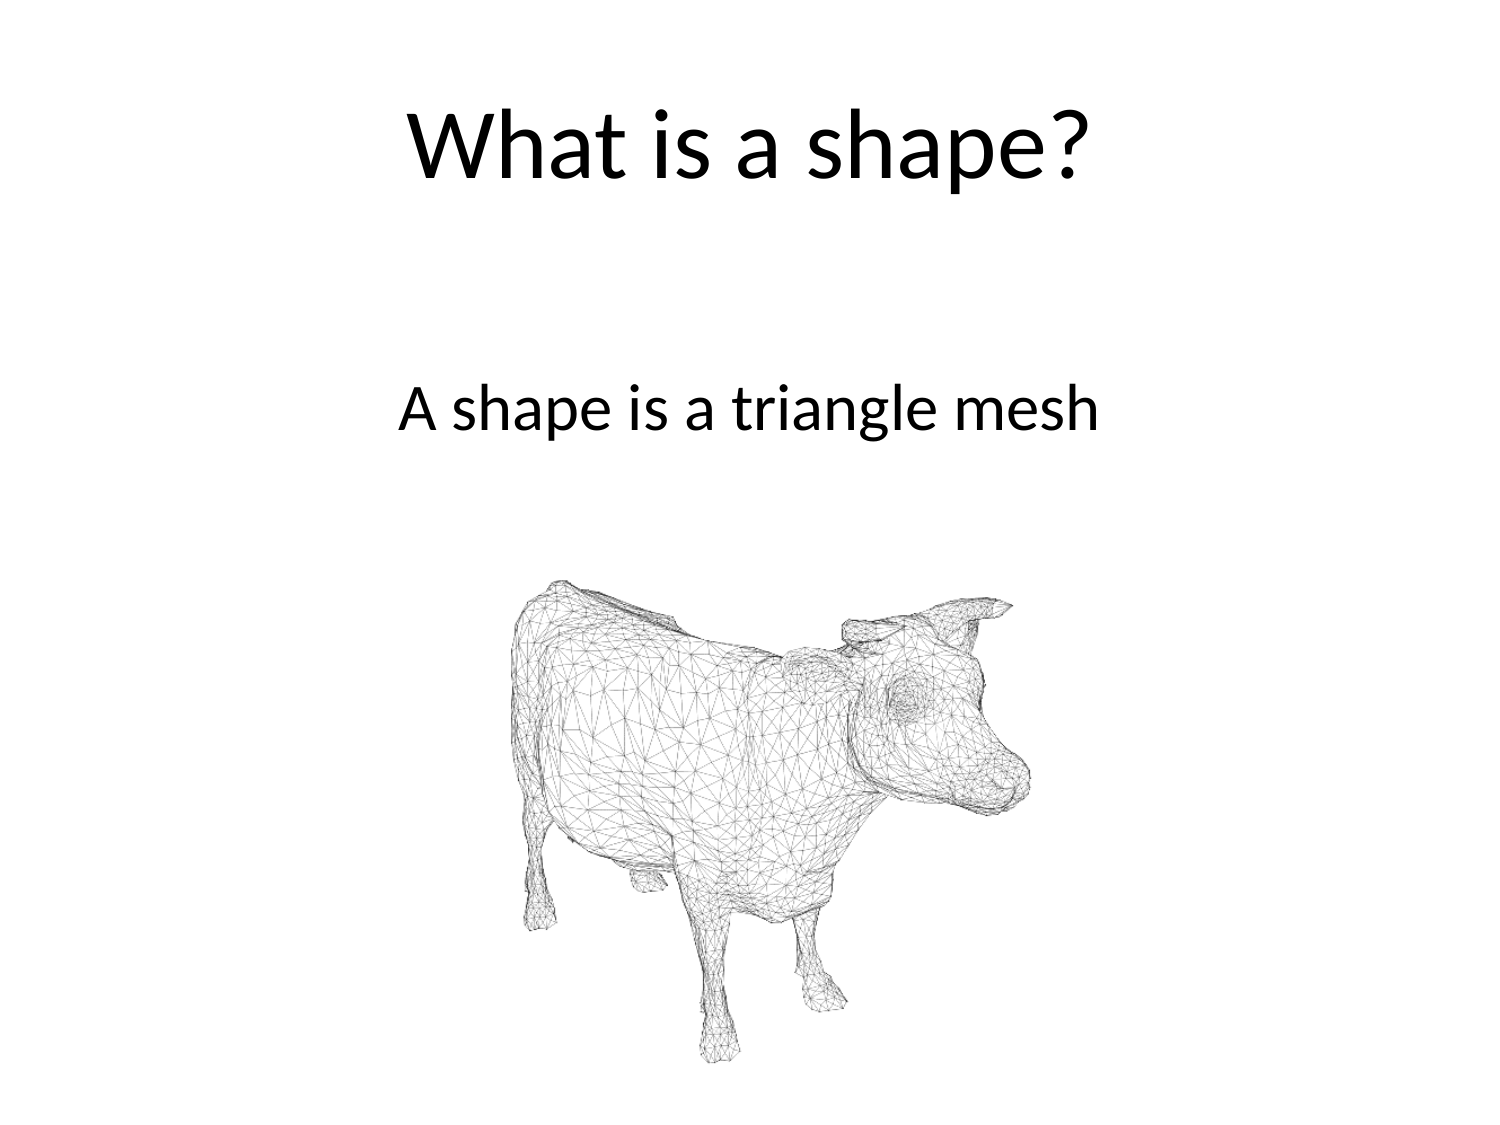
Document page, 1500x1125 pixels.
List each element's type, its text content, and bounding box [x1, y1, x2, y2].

picture [474, 524, 1038, 1088]
list A shape is a triangle mesh [75, 262, 1425, 1005]
title What is a shape? [75, 45, 1425, 233]
